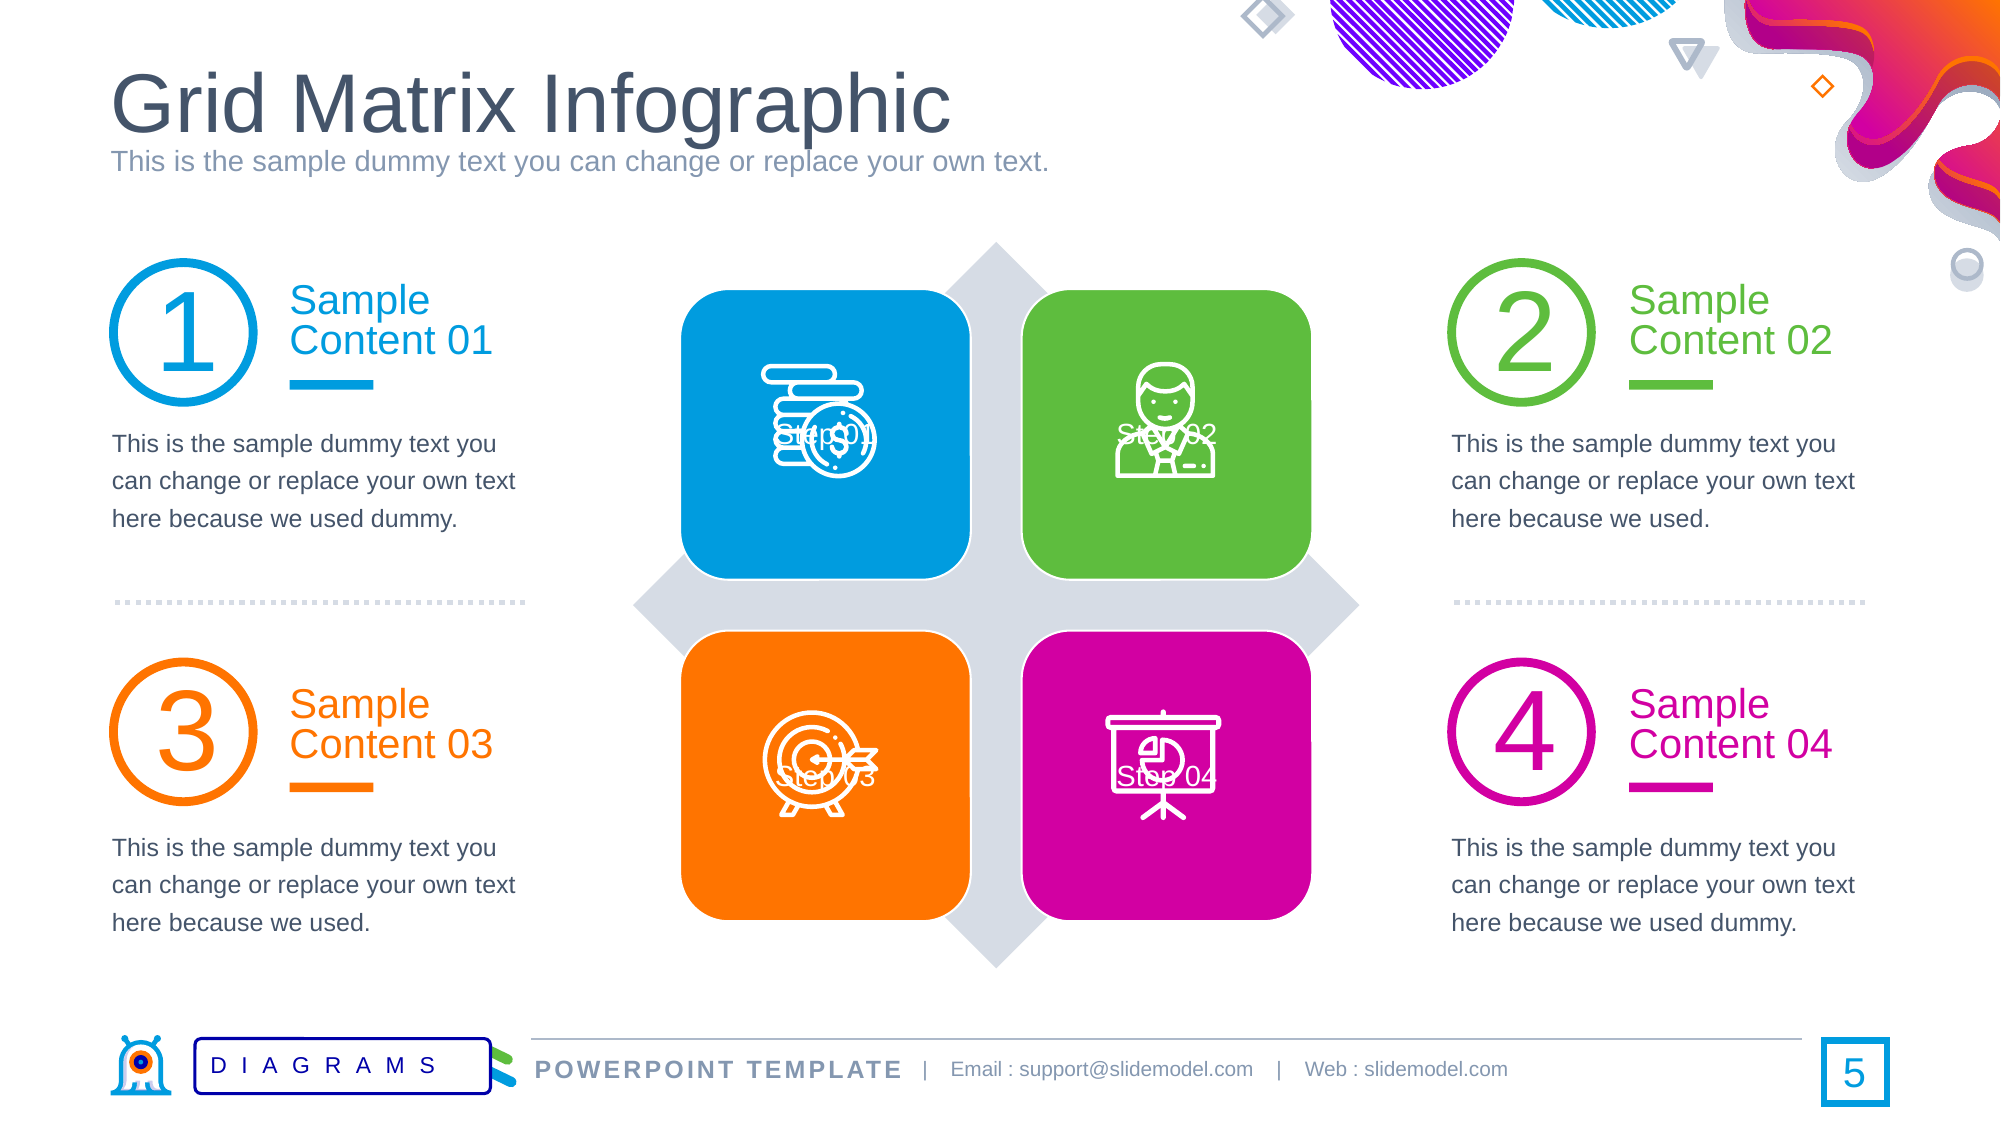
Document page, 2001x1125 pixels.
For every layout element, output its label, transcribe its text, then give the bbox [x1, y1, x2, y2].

text_box 2 [1478, 390, 1507, 403]
text_box [1628, 782, 1714, 793]
text_box 1 [197, 385, 232, 403]
text_box Sample Content 02 [1614, 275, 1887, 370]
text_box This is the sample dummy text you can change or replace your own text here because we used. [1436, 412, 1887, 540]
subtitle This is the sample dummy text you can change or replace your own text. [95, 170, 1887, 179]
slide_number 5 [1822, 1040, 1887, 1101]
text_box Sample Content 04 [1614, 679, 1887, 774]
text_box 2 [1557, 270, 1570, 279]
text_box 3 [140, 789, 167, 802]
title Grid Matrix Infographic [95, 42, 1887, 170]
text_box [289, 379, 374, 391]
text_box Sample Content 01 [274, 275, 548, 370]
text_box 2 [1478, 270, 1486, 275]
text_box This is the sample dummy text you can change or replace your own text here because we used dummy. [1436, 816, 1887, 944]
text_box [1628, 379, 1714, 391]
text_box 3 [220, 670, 232, 679]
text_box [112, 261, 255, 404]
text_box 2 [1536, 386, 1570, 403]
text_box [1450, 660, 1593, 803]
text_box 3 [199, 785, 232, 802]
text_box 4 [1538, 785, 1570, 802]
text_box This is the sample dummy text you can change or replace your own text here because we used. [97, 816, 548, 944]
text_box [112, 660, 255, 803]
text_box 4 [1558, 670, 1570, 679]
text_box [1450, 261, 1593, 404]
text_box 1 [219, 270, 232, 280]
text_box This is the sample dummy text you can change or replace your own text here because we used dummy. [97, 412, 548, 540]
text_box 4 [1478, 789, 1505, 802]
text_box [289, 782, 374, 793]
text_box 1 [140, 390, 169, 403]
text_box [593, 241, 1399, 969]
text_box Sample Content 03 [274, 679, 548, 774]
